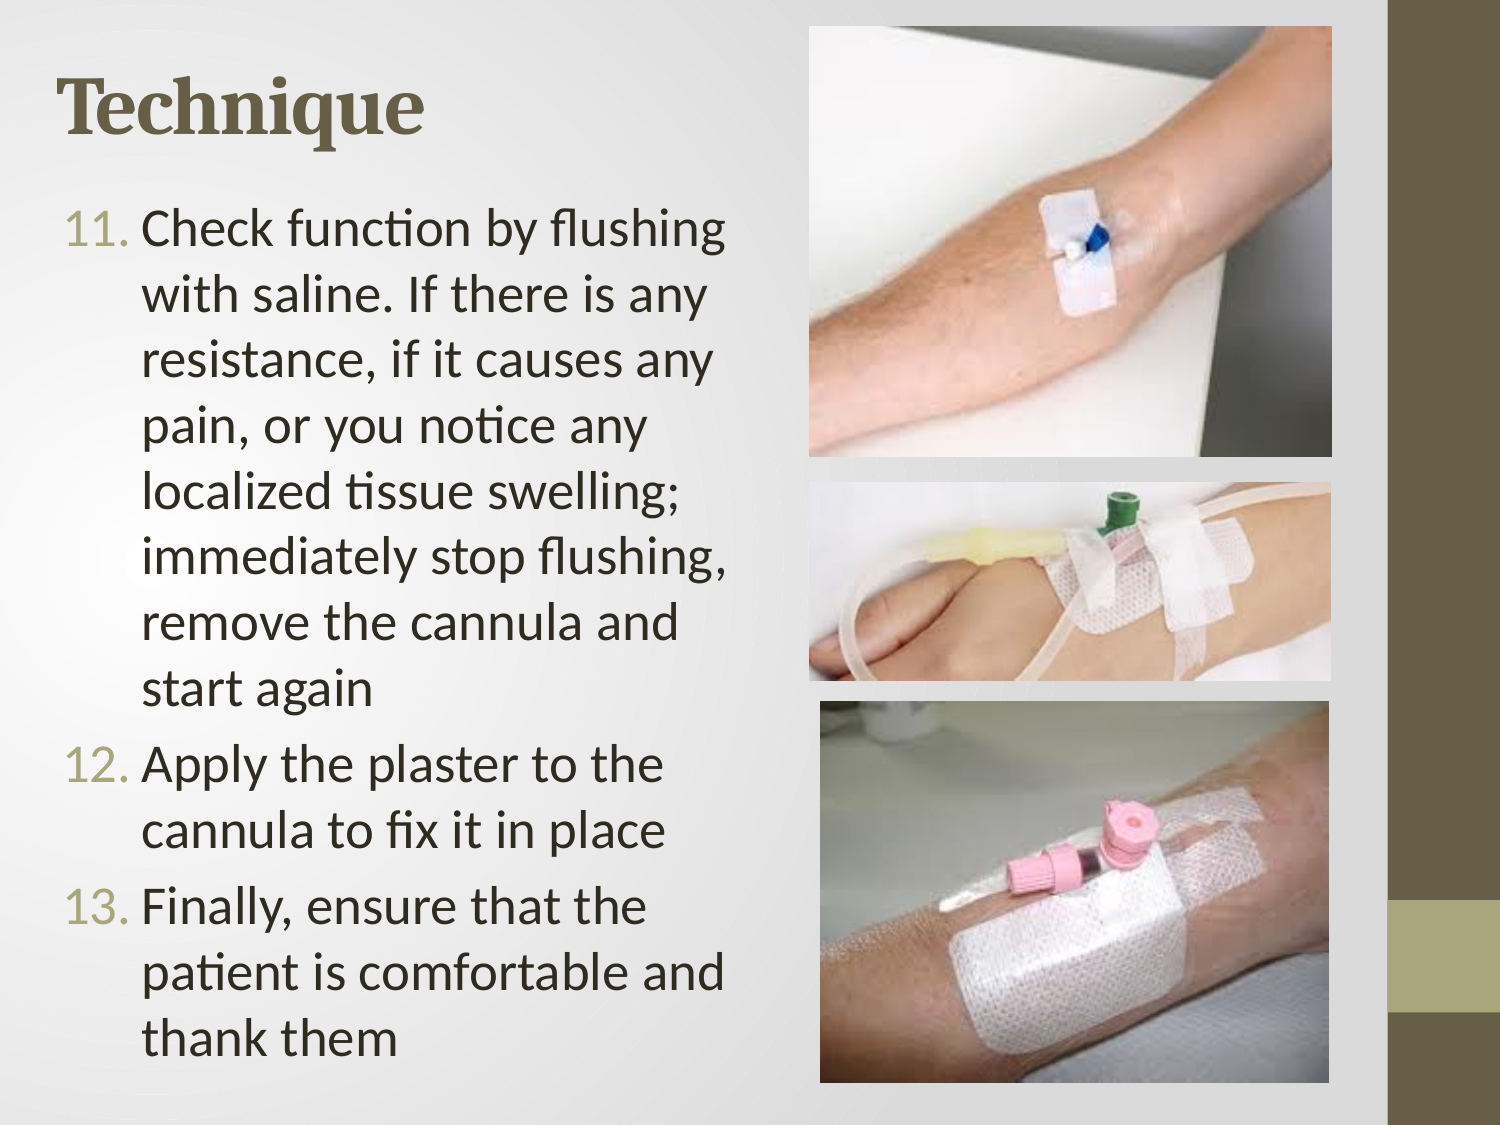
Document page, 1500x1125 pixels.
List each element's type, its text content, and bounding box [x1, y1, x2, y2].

picture [820, 701, 1330, 1083]
picture [808, 482, 1332, 682]
picture [808, 26, 1333, 457]
title Technique [41, 7, 1292, 184]
list Check function by flushing with saline. If there is any resistance, if it causes any pain, or you notice any localized tissue swelling; immediately stop flushing, remove the cannula and start again Apply the plaster to the cannula to fix it in place Finally, ensure that the patient is comfortable and thank them [29, 184, 809, 1083]
